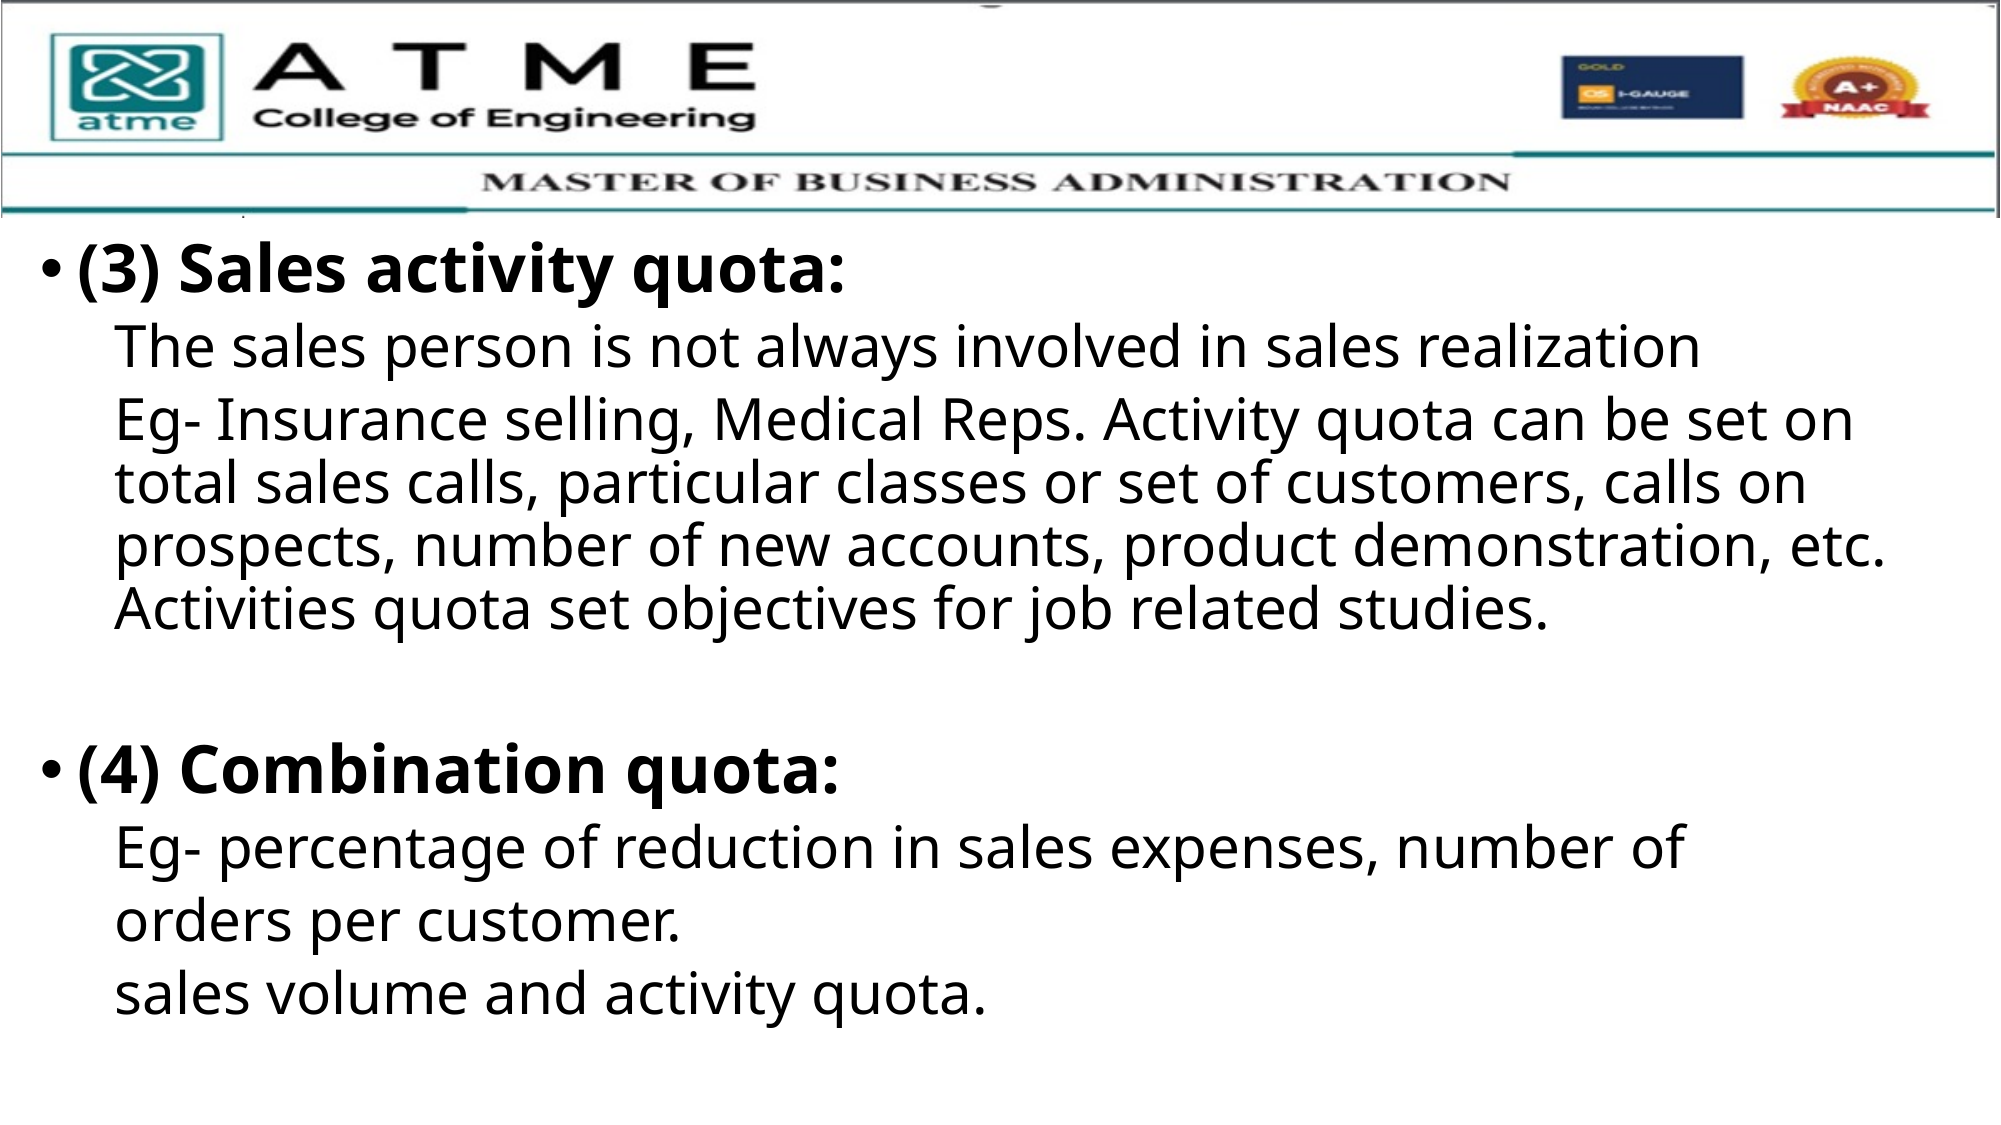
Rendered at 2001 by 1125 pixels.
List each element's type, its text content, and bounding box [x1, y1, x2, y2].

list (3) Sales activity quota: The sales person is not always involved in sales realization Eg- Insurance selling, Medical Reps. Activity quota can be set on total sales calls, particular classes or set of customers, calls on prospects, number of new accounts, product demonstration, etc. Activities quota set objectives for job related studies. (4) Combination quota: Eg- percentage of reduction in sales expenses, number of orders per customer. sales volume and activity quota. [24, 227, 2000, 1096]
picture [1, 0, 2000, 218]
